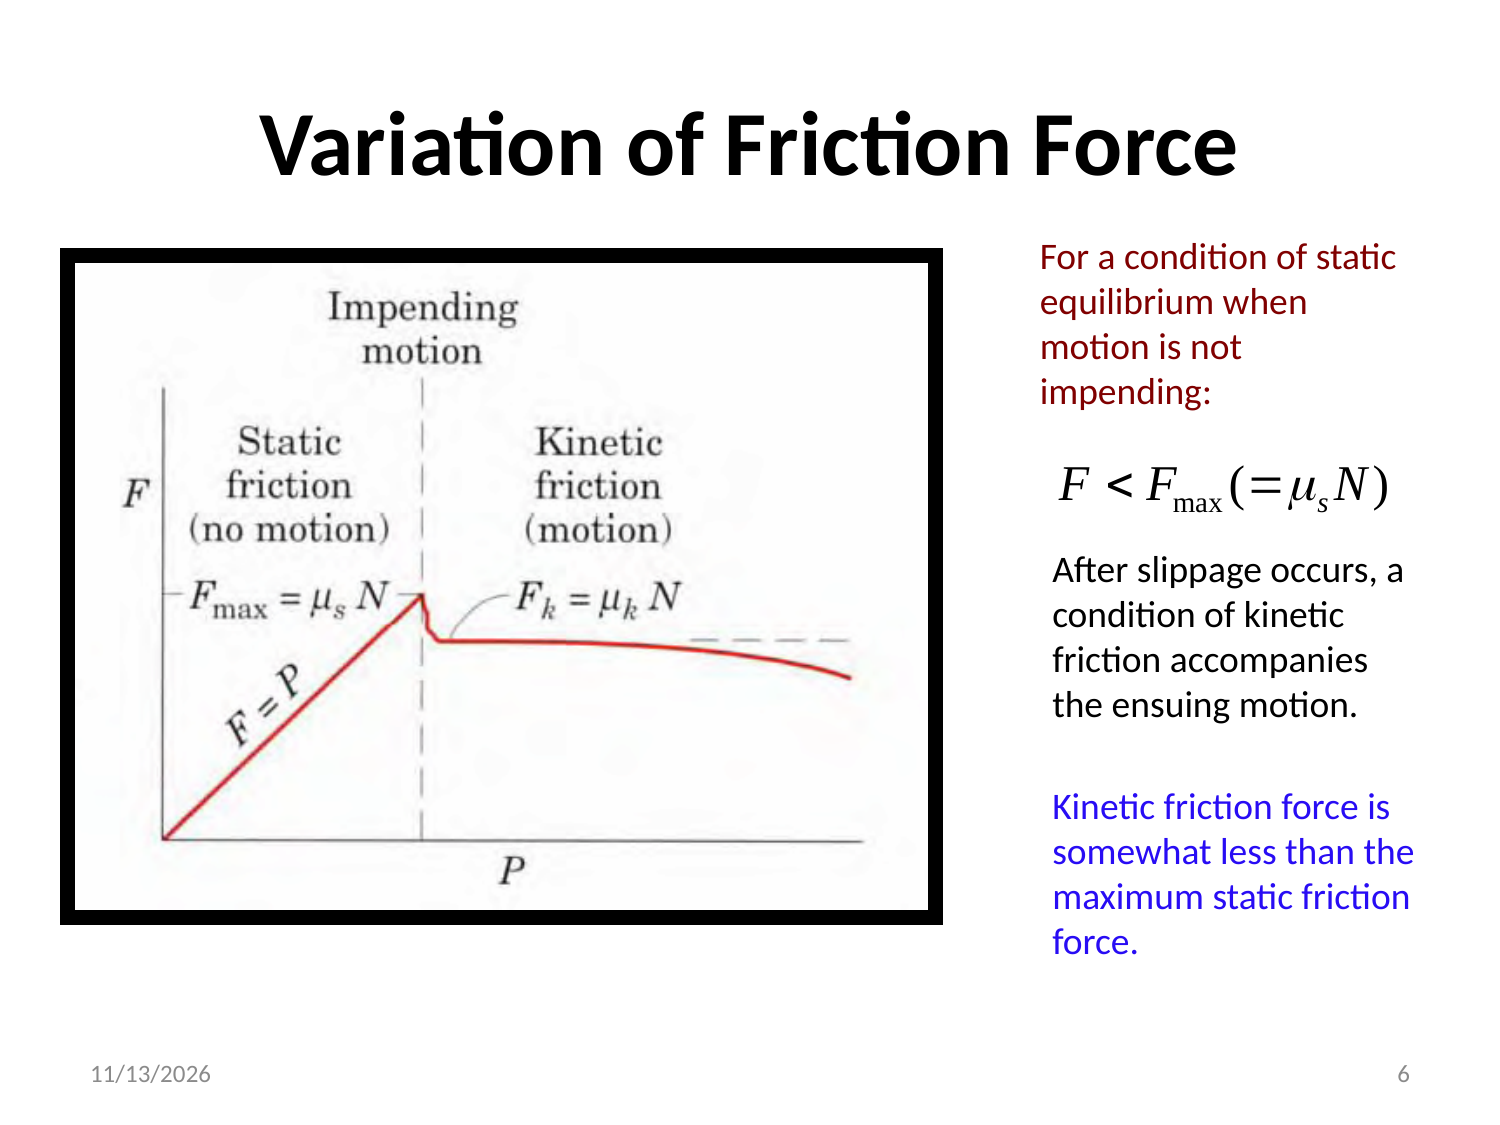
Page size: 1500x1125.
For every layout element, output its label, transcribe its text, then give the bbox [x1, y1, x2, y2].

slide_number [75, 1042, 425, 1103]
text_box Kinetic friction force is somewhat less than the maximum static friction force. [1037, 774, 1438, 970]
slide_number 6 [1074, 1042, 1425, 1103]
picture [74, 262, 929, 911]
title Variation of Friction Force [75, 45, 1425, 233]
text_box For a condition of static equilibrium when motion is not impending: [1025, 224, 1425, 420]
text_box After slippage occurs, a condition of kinetic friction accompanies the ensuing motion. [1037, 537, 1438, 733]
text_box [1049, 449, 1398, 526]
